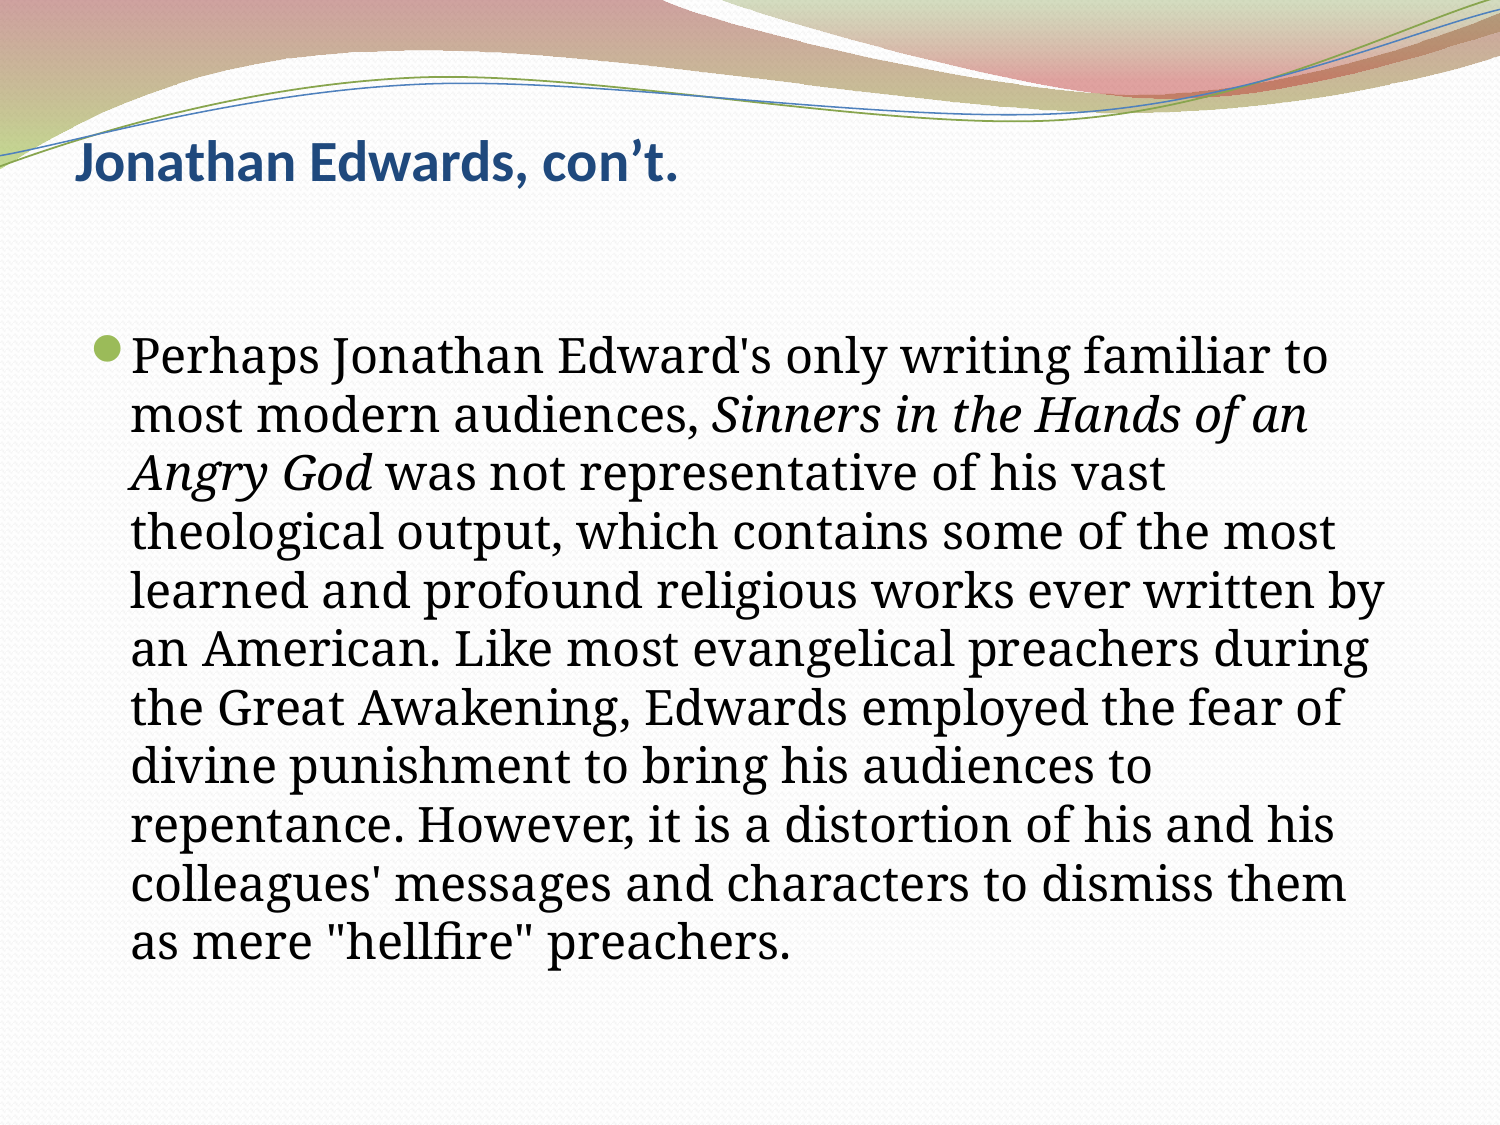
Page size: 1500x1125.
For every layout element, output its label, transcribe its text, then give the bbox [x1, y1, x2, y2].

list Perhaps Jonathan Edward's only writing familiar to most modern audiences, Sinners in the Hands of an Angry God was not representative of his vast theological output, which contains some of the most learned and profound religious works ever written by an American. Like most evangelical preachers during the Great Awakening, Edwards employed the fear of divine punishment to bring his audiences to repentance. However, it is a distortion of his and his colleagues' messages and characters to dismiss them as mere "hellfire" preachers. [74, 317, 1426, 1038]
title Jonathan Edwards, con’t. [74, 115, 1426, 304]
